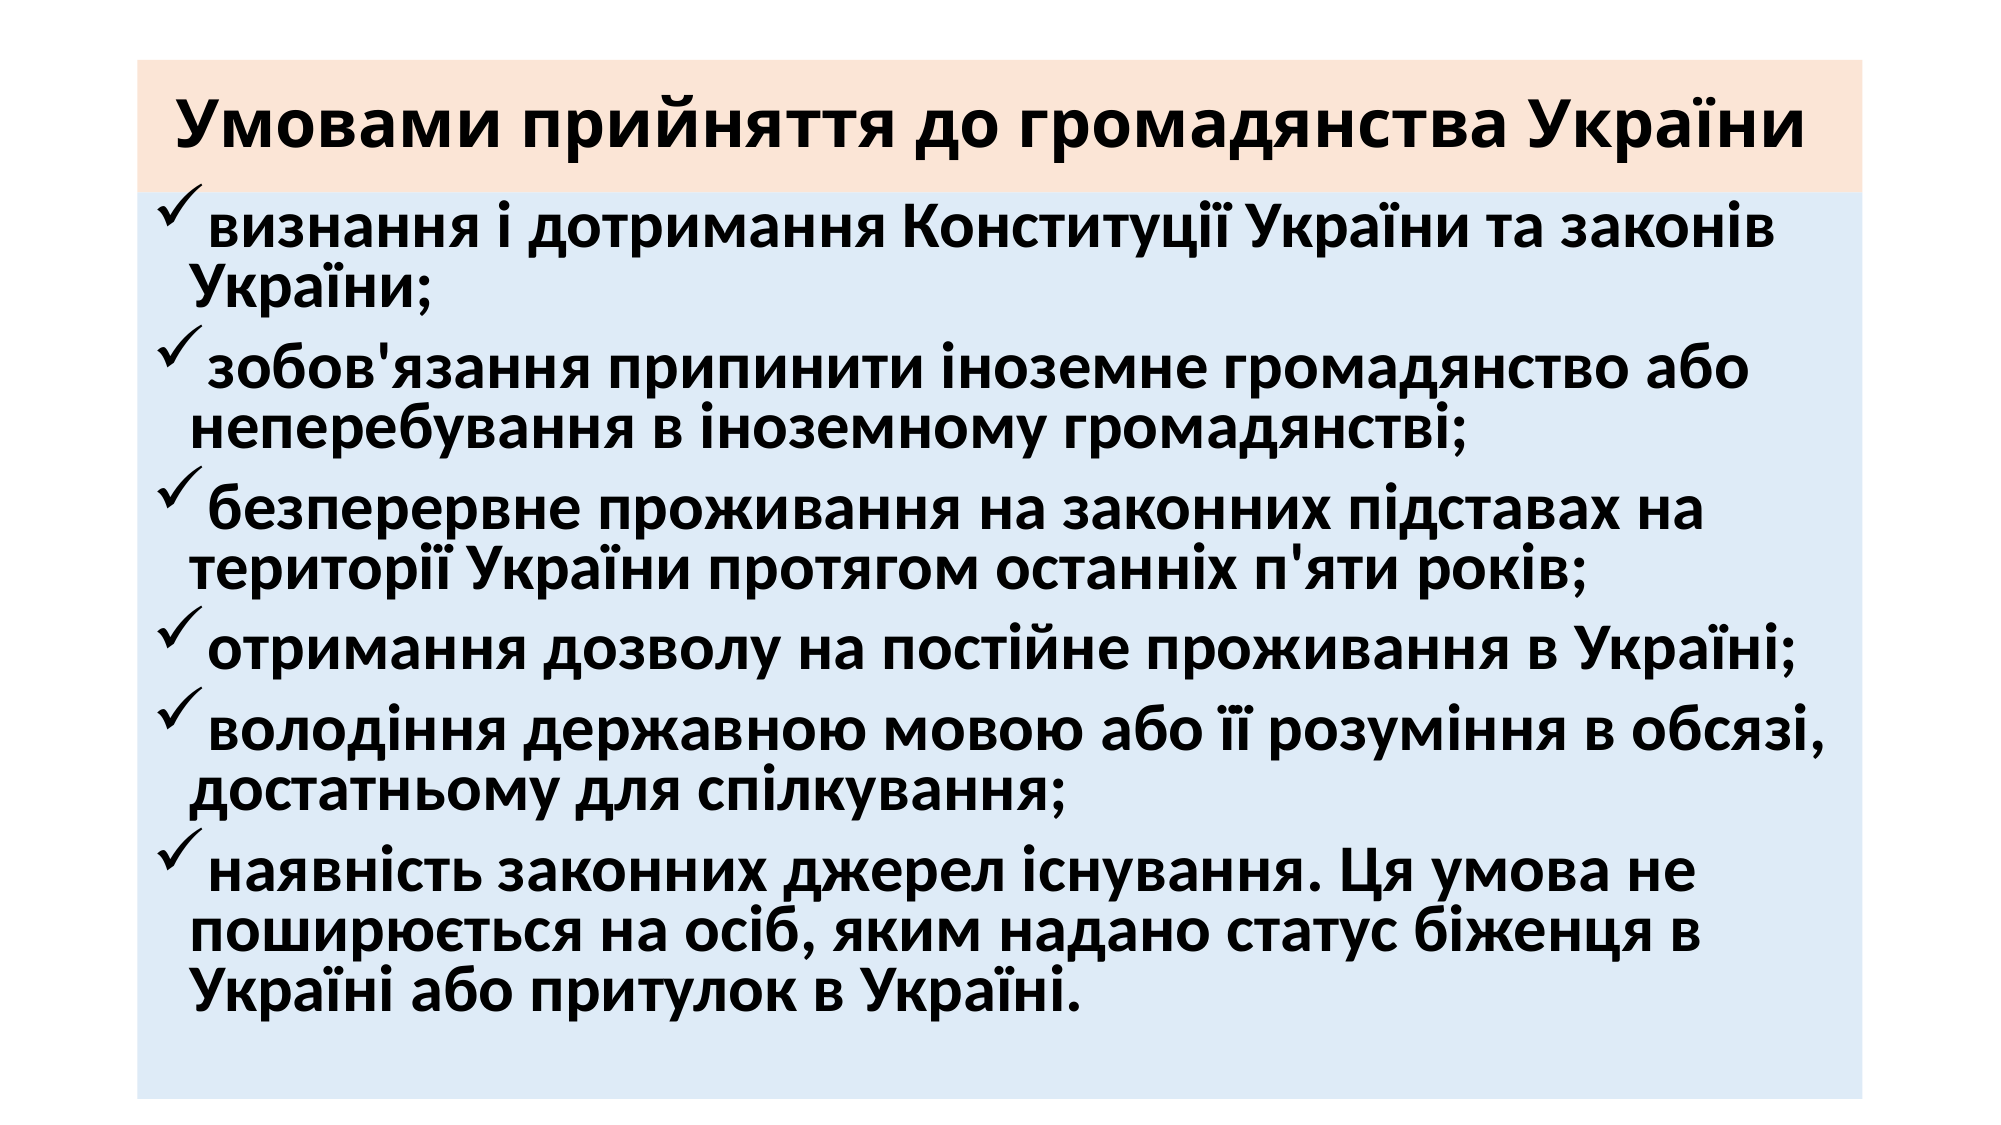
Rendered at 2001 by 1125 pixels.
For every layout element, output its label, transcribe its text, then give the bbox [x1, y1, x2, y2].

title Умовами прийняття до громадянства України [137, 59, 1863, 192]
list визнання і дотримання Конституції України та законів України; зобов'язання припинити іноземне громадянство або неперебування в іноземному громадянстві; безперервне проживання на законних підставах на території України протягом останніх п'яти років; отримання дозволу на постійне проживання в Україні; володіння державною мовою або її розуміння в обсязі, достатньому для спілкування; наявність законних джерел існування. Ця умова не поширюється на осіб, яким надано статус біженця в Україні або притулок в Україні. [137, 192, 1863, 1099]
